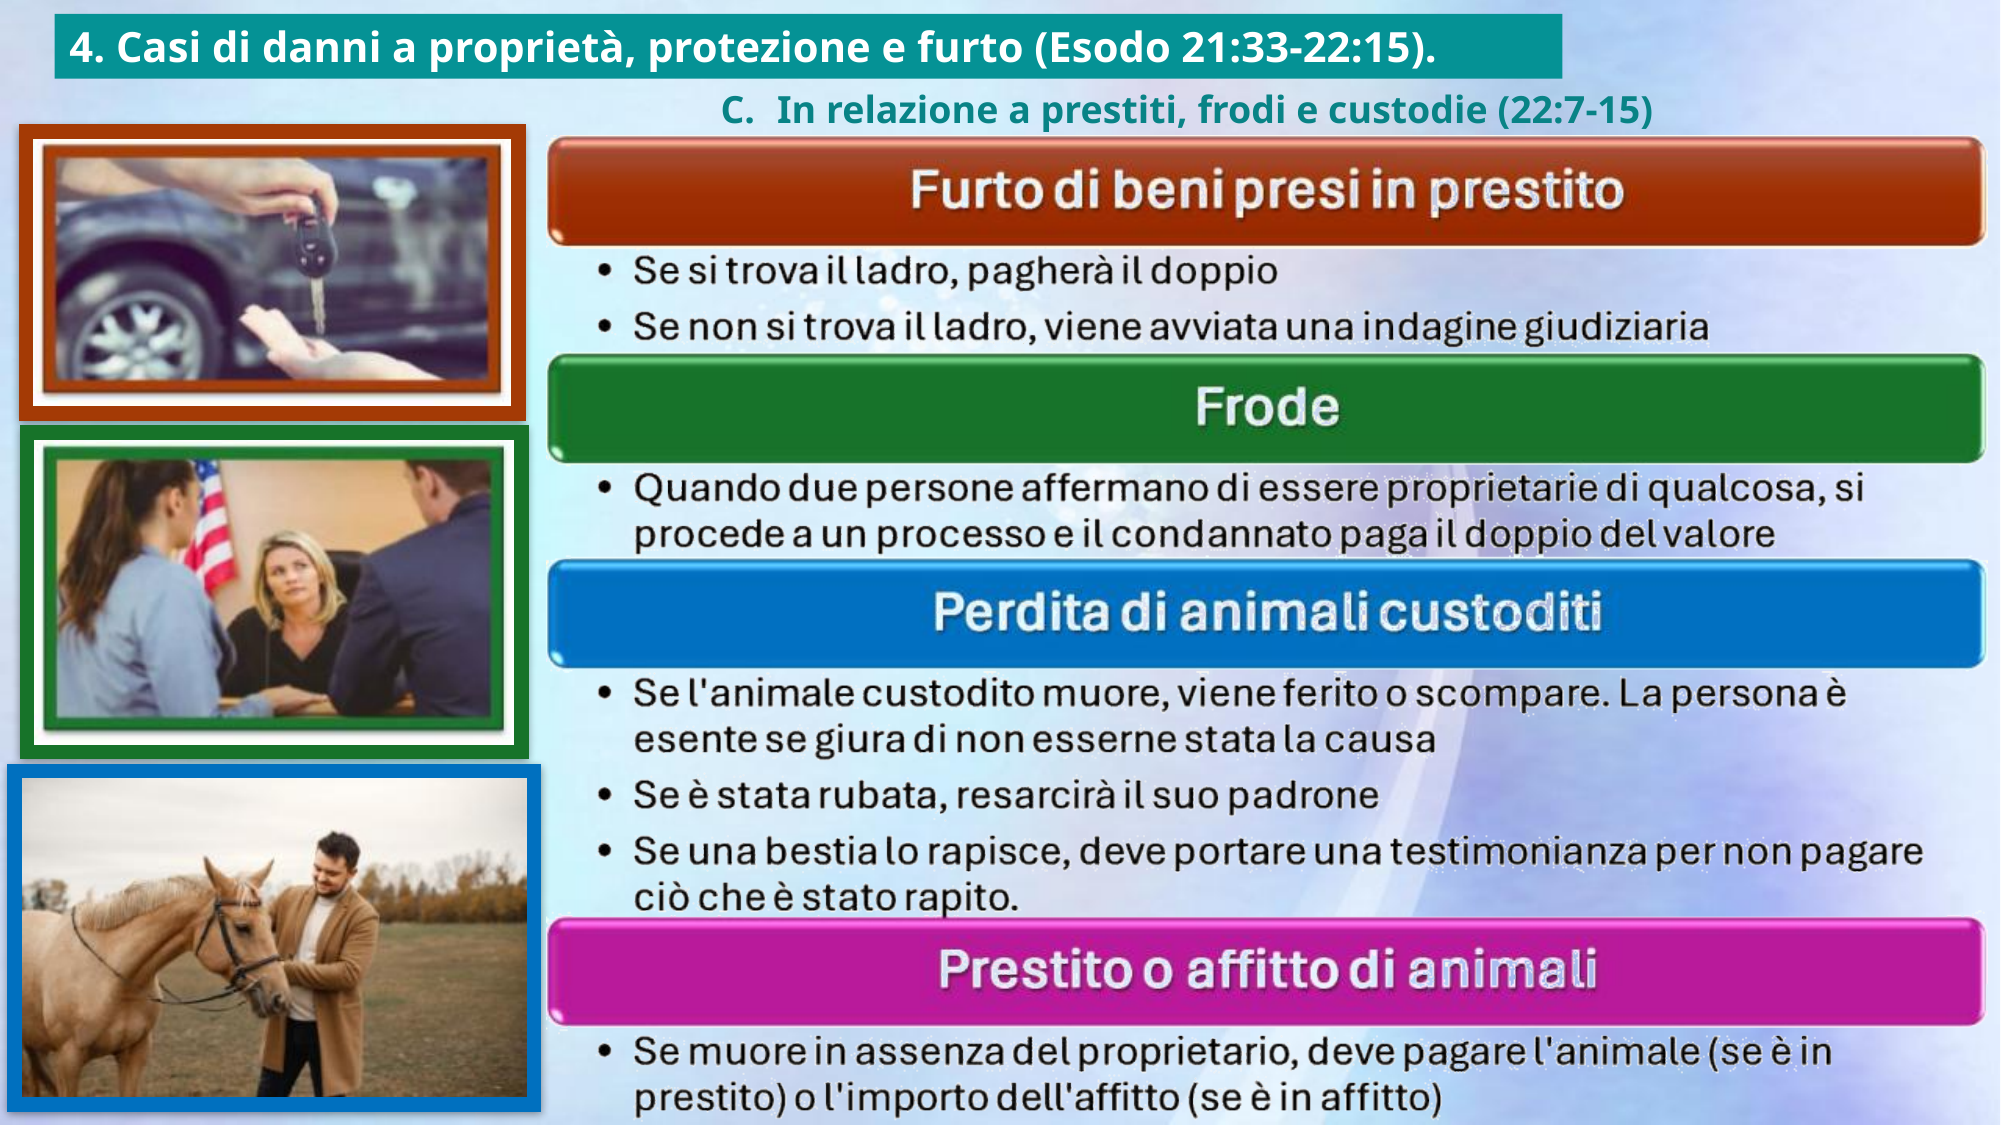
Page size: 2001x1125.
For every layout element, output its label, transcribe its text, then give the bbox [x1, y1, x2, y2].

picture [0, 0, 2001, 1125]
text_box 4. Casi di danni a proprietà, protezione e furto (Esodo 21:33-22:15). [54, 13, 1563, 80]
text_box In relazione a prestiti, frodi e custodie (22:7-15) [705, 78, 1777, 135]
